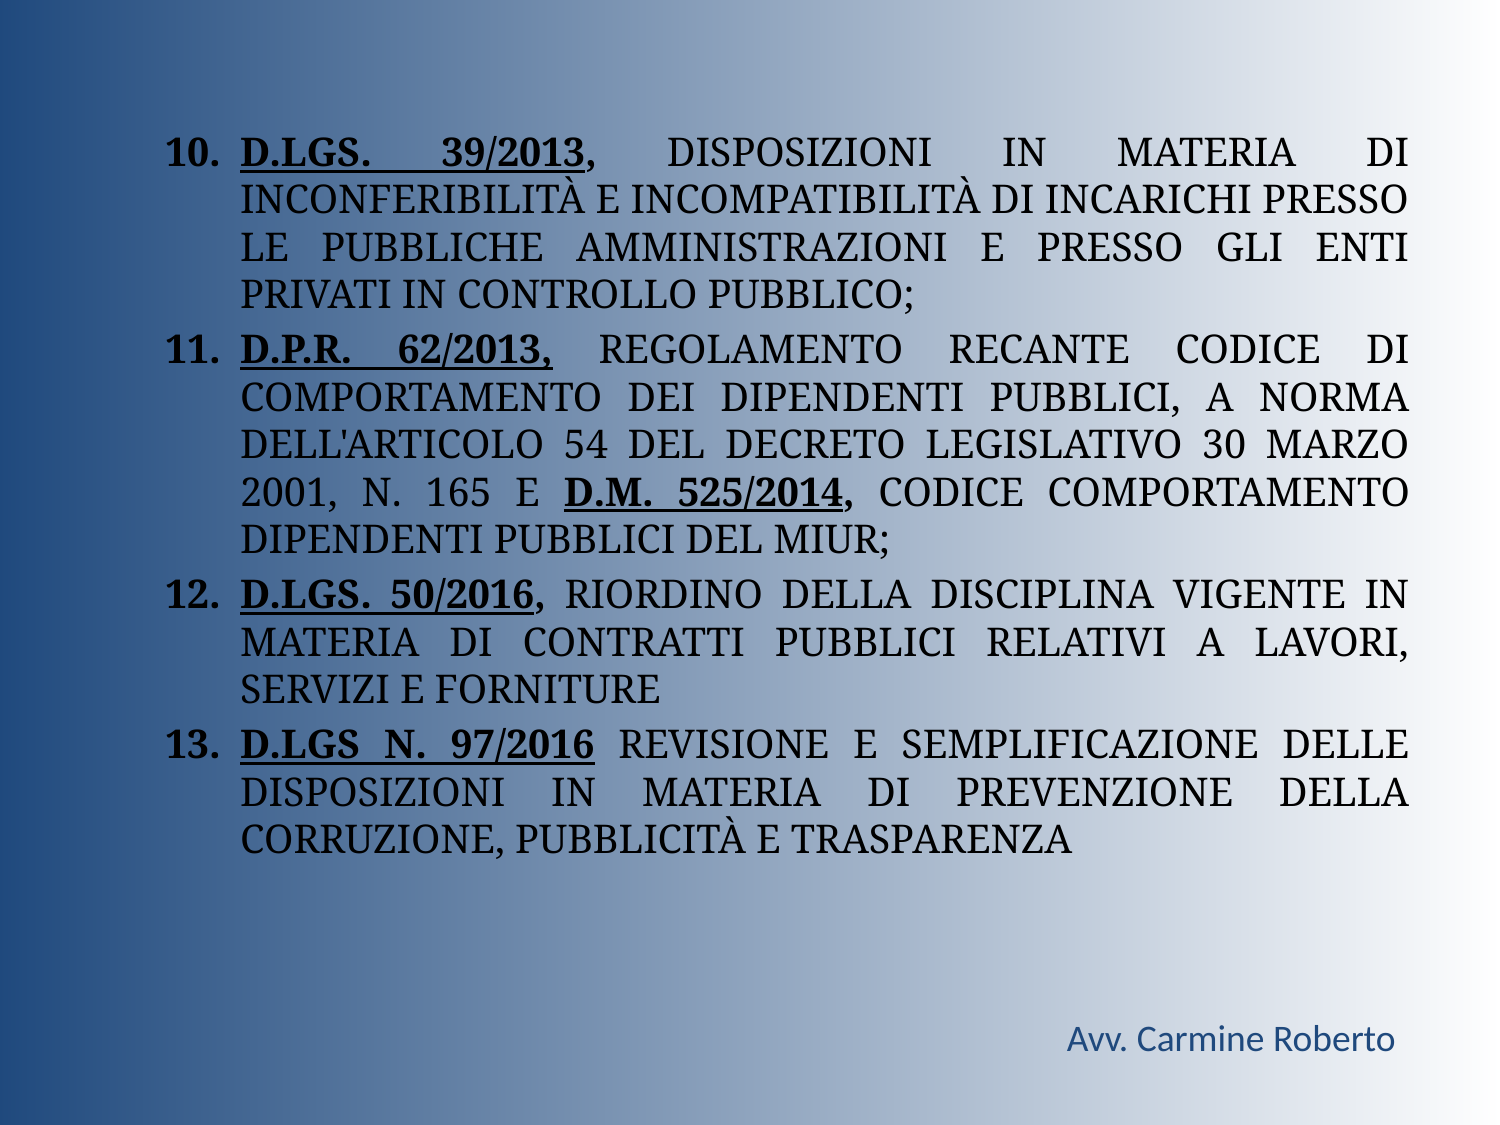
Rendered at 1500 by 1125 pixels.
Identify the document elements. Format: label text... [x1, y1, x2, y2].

text_box Avv. Carmine Roberto [1052, 1007, 1425, 1067]
list D.LGS. 39/2013, DISPOSIZIONI IN MATERIA DI INCONFERIBILITÀ E INCOMPATIBILITÀ DI INCARICHI PRESSO LE PUBBLICHE AMMINISTRAZIONI E PRESSO GLI ENTI PRIVATI IN CONTROLLO PUBBLICO; D.P.R. 62/2013, REGOLAMENTO RECANTE CODICE DI COMPORTAMENTO DEI DIPENDENTI PUBBLICI, A NORMA DELL'ARTICOLO 54 DEL DECRETO LEGISLATIVO 30 MARZO 2001, N. 165 E D.M. 525/2014, CODICE COMPORTAMENTO DIPENDENTI PUBBLICI DEL MIUR; D.LGS. 50/2016, RIORDINO DELLA DISCIPLINA VIGENTE IN MATERIA DI CONTRATTI PUBBLICI RELATIVI A LAVORI, SERVIZI E FORNITURE d.lgs n. 97/2016 Revisione e semplificazione delle disposizioni in materia di prevenzione della corruzione, pubblicità e trasparenza [75, 46, 1425, 980]
